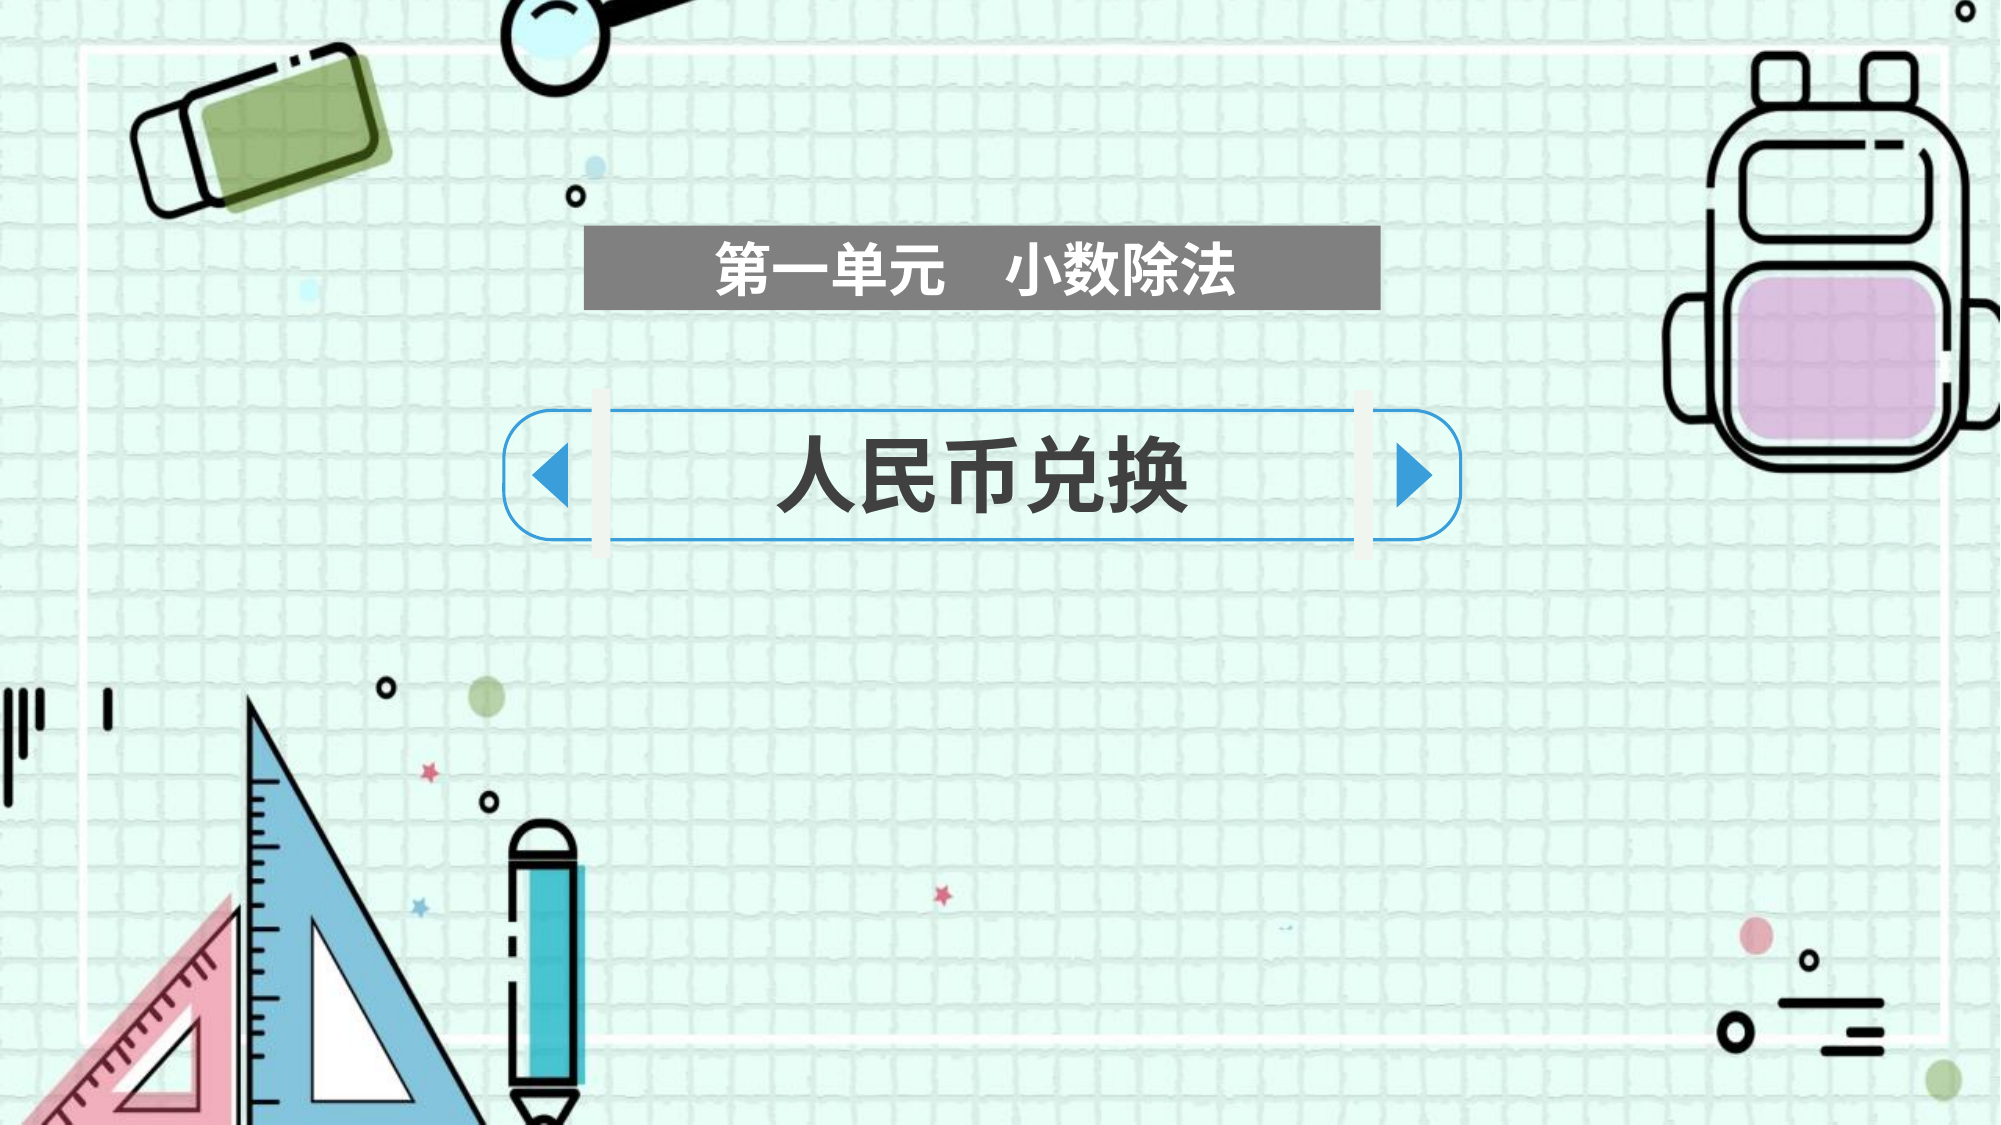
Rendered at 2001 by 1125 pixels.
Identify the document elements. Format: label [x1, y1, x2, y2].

picture [0, 0, 2000, 1125]
text_box [503, 388, 1461, 560]
